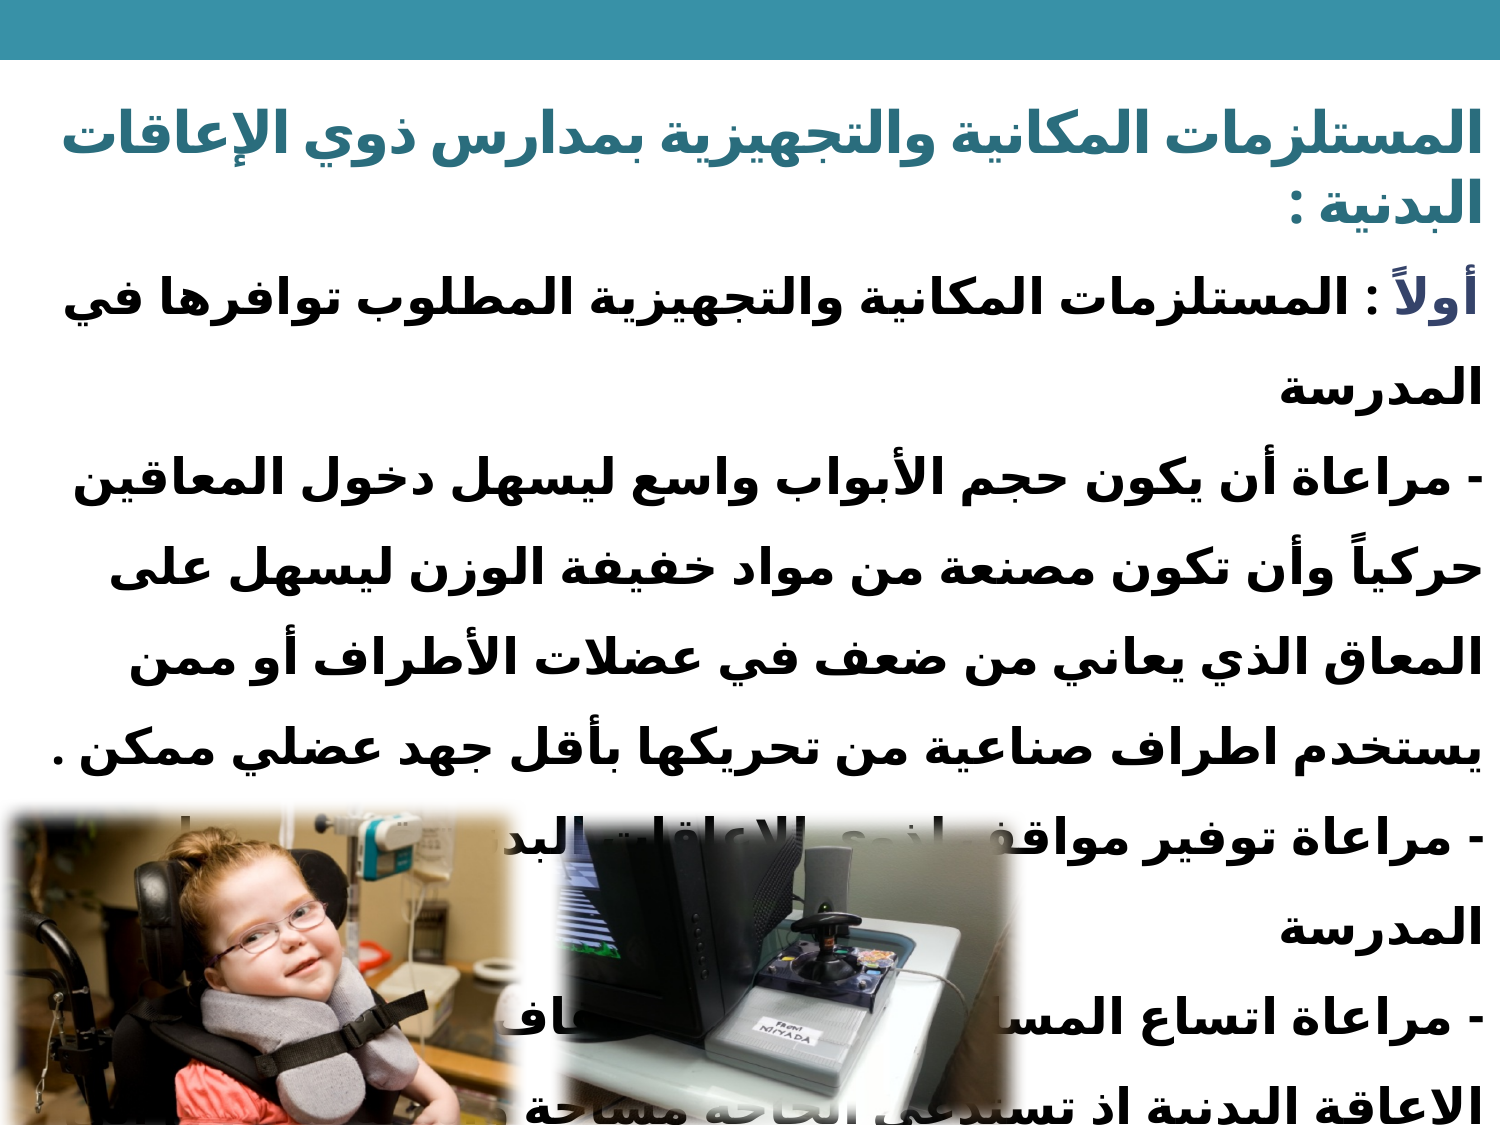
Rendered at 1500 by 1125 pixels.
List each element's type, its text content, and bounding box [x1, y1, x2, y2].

picture [0, 798, 528, 1125]
text_box المستلزمات المكانية والتجهيزية بمدارس ذوي الإعاقات البدنية : أولاً : المستلزمات المكانية والتجهيزية المطلوب توافرها في المدرسة - مراعاة أن يكون حجم الأبواب واسع ليسهل دخول المعاقين حركياً وأن تكون مصنعة من مواد خفيفة الوزن ليسهل على المعاق الذي يعاني من ضعف في عضلات الأطراف أو ممن يستخدم اطراف صناعية من تحريكها بأقل جهد عضلي ممكن . - مراعاة توفير مواقف لذوي الاعاقات البدنية قرب مدخل المدرسة - مراعاة اتساع المساحة المخصصة لإيقاف سيارات ذوي الإعاقة البدنية إذ تستدعي الحاجه مساحة واسعه للدخول إلى البقعة المخصصة لإيقاف السيارة والخروج منها بسهولة . [0, 87, 1500, 1125]
picture [549, 809, 1028, 1125]
